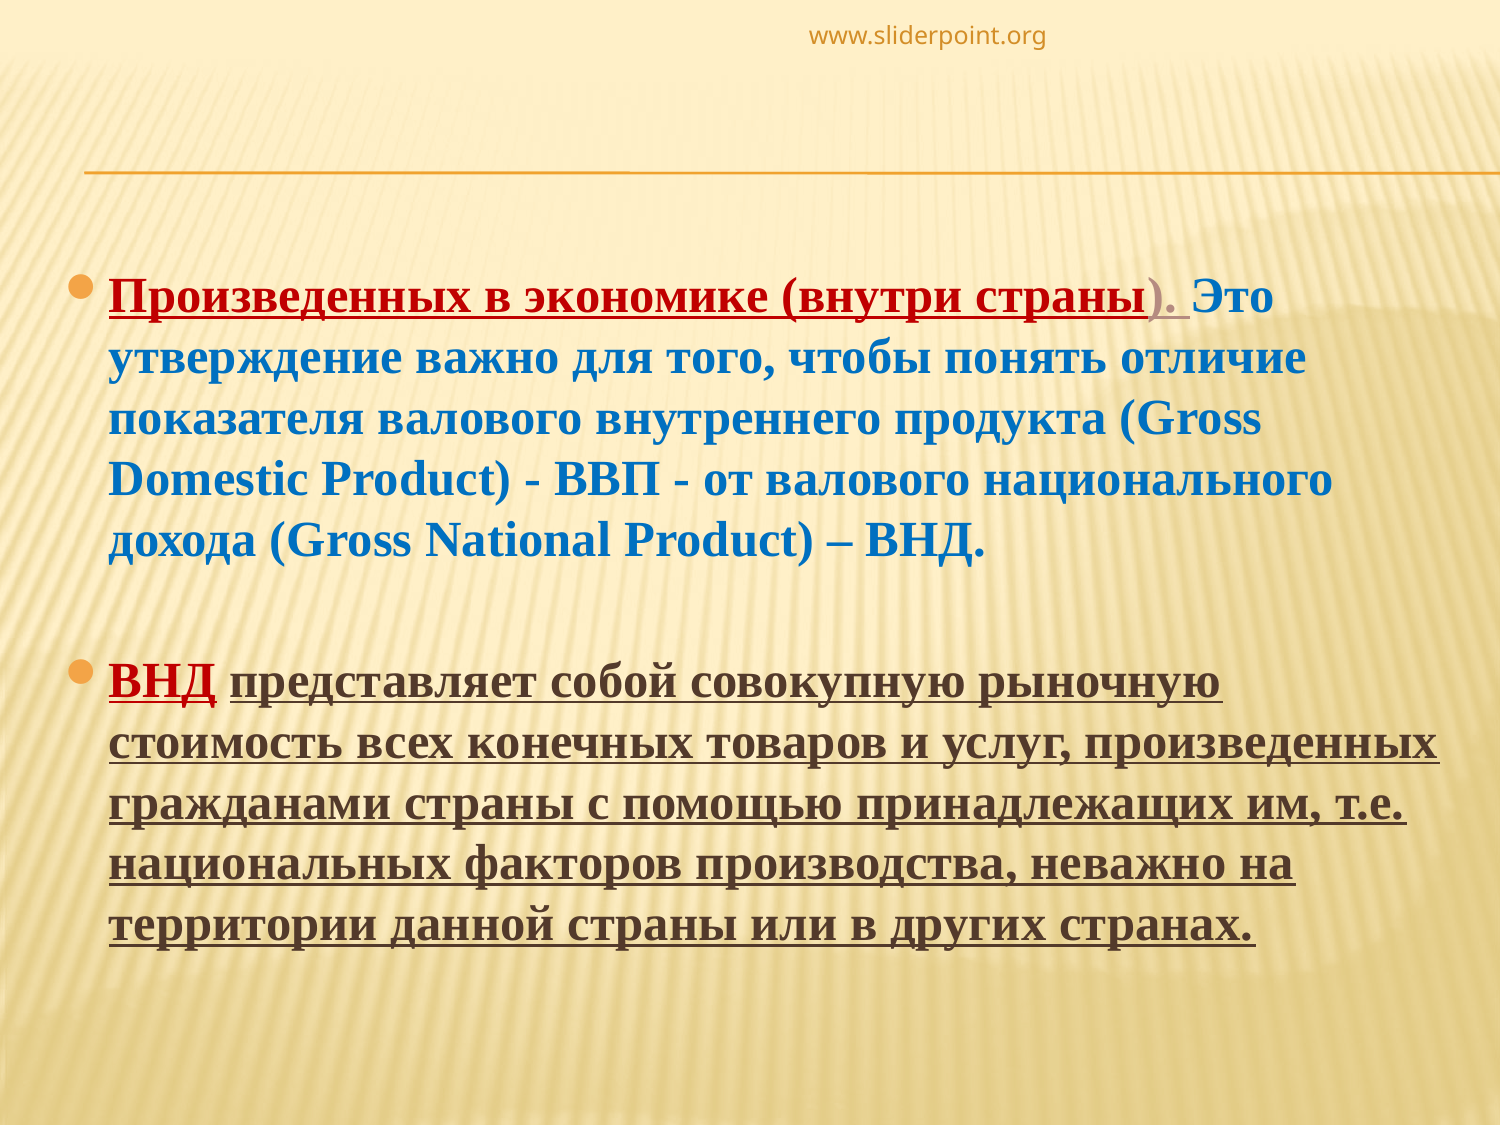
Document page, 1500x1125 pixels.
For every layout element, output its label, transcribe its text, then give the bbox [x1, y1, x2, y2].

footer www.sliderpoint.org [587, 12, 1063, 60]
list Произведенных в экономике (внутри страны). Это утверждение важно для того, чтобы понять отличие показателя валового внутреннего продукта (Gross Domestic Product) - ВВП - от валового национального дохода (Gross National Product) – ВНД. ВНД представляет собой совокупную рыночную стоимость всех конечных товаров и услуг, произведенных гражданами страны с помощью принадлежащих им, т.е. национальных факторов производства, неважно на территории данной страны или в других странах. [50, 254, 1475, 998]
